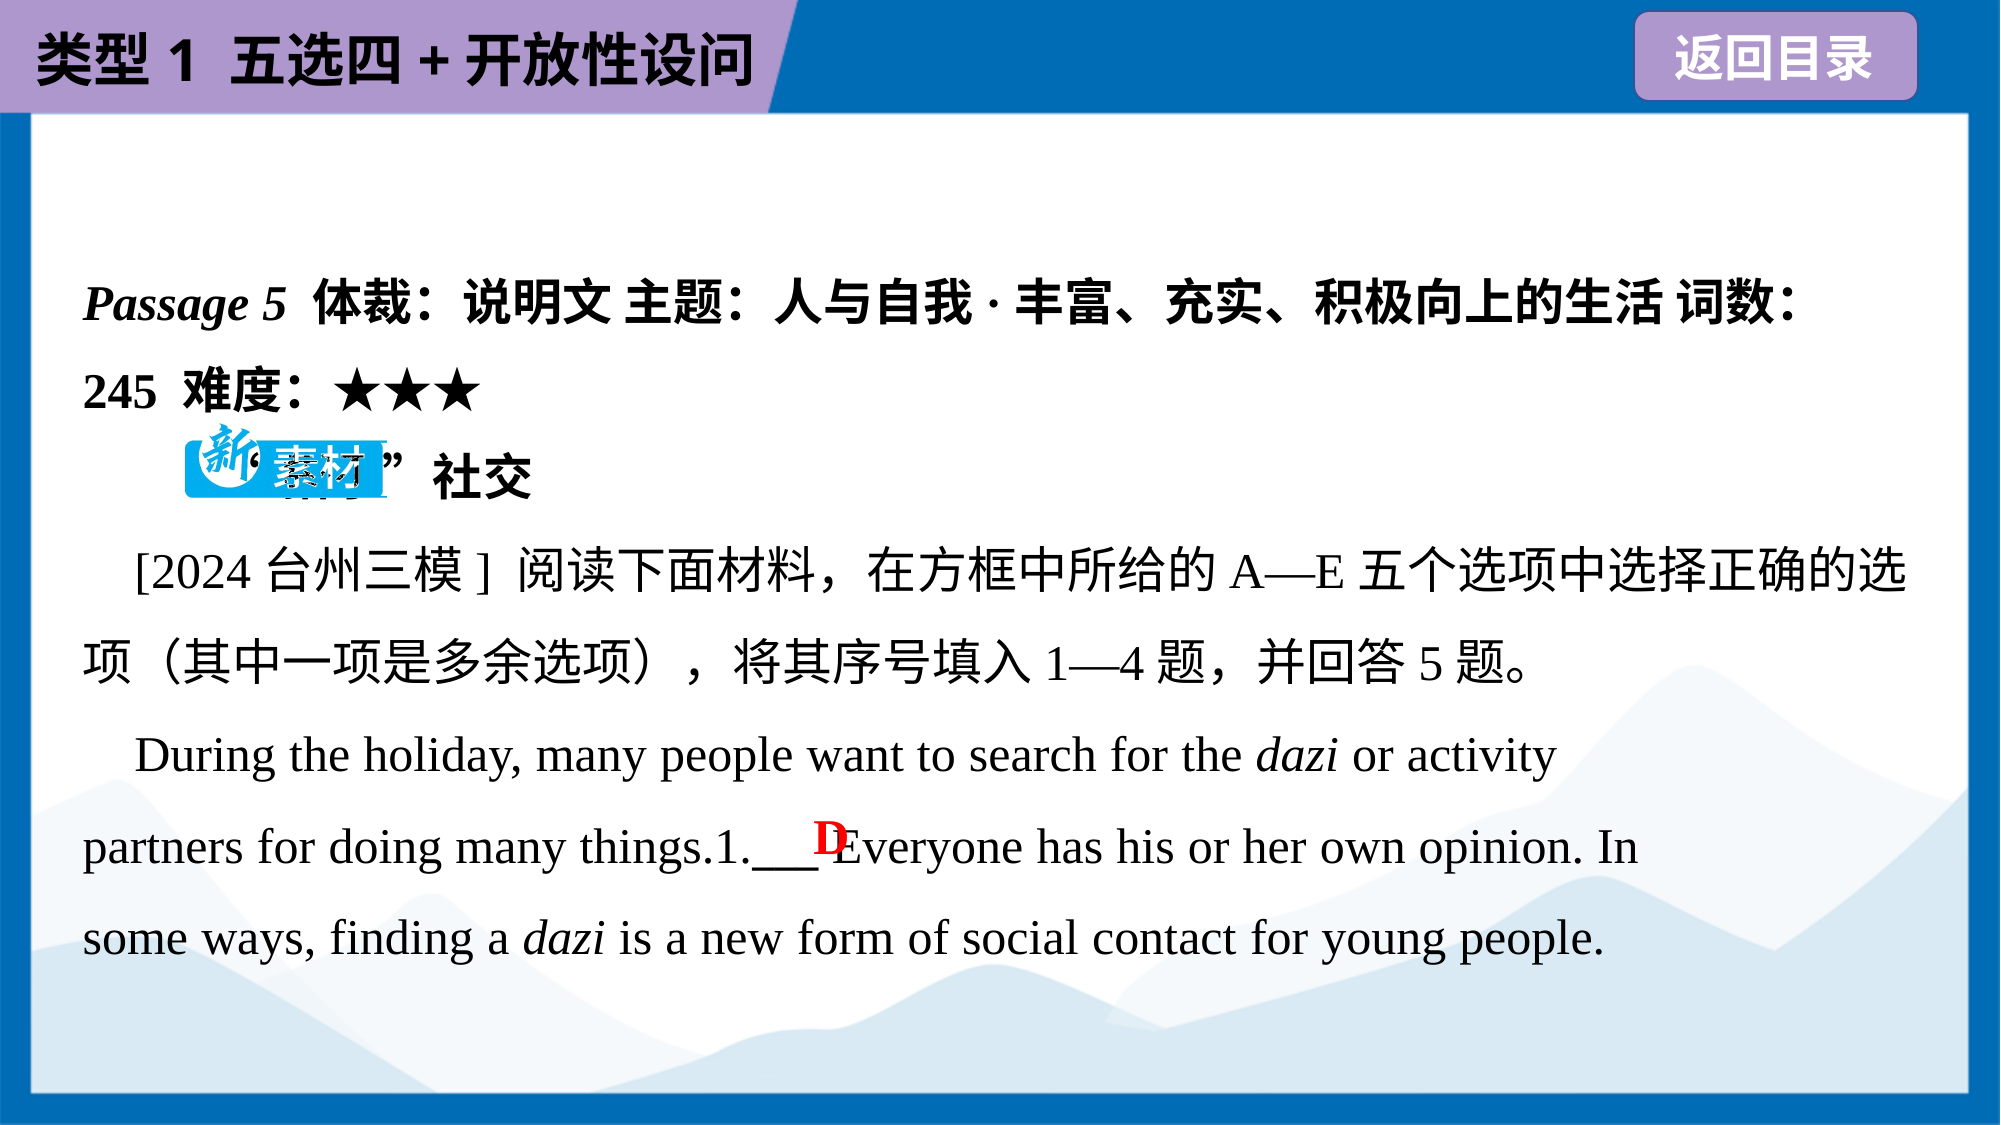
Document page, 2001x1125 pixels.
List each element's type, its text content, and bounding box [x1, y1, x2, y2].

picture [0, 0, 2000, 1125]
text_box D [795, 776, 868, 856]
text_box “搭子”社交 [82, 417, 1917, 496]
text_box [2024台州三模] 阅读下面材料，在方框中所给的A—E五个选项中选择正确的选 项（其中一项是多余选项），将其序号填入1—4题，并回答5题。 During the holiday, many people want to search for the dazi or activity partners for doing many things.1.___ Everyone has his or her own opinion. In some ways, finding a dazi is a new form of social contact for young people. [82, 506, 1917, 965]
text_box Passage 5 体裁：说明文 主题：人与自我·丰富、充实、积极向上的生活 词数： 245 难度：★★★ [82, 238, 1917, 409]
